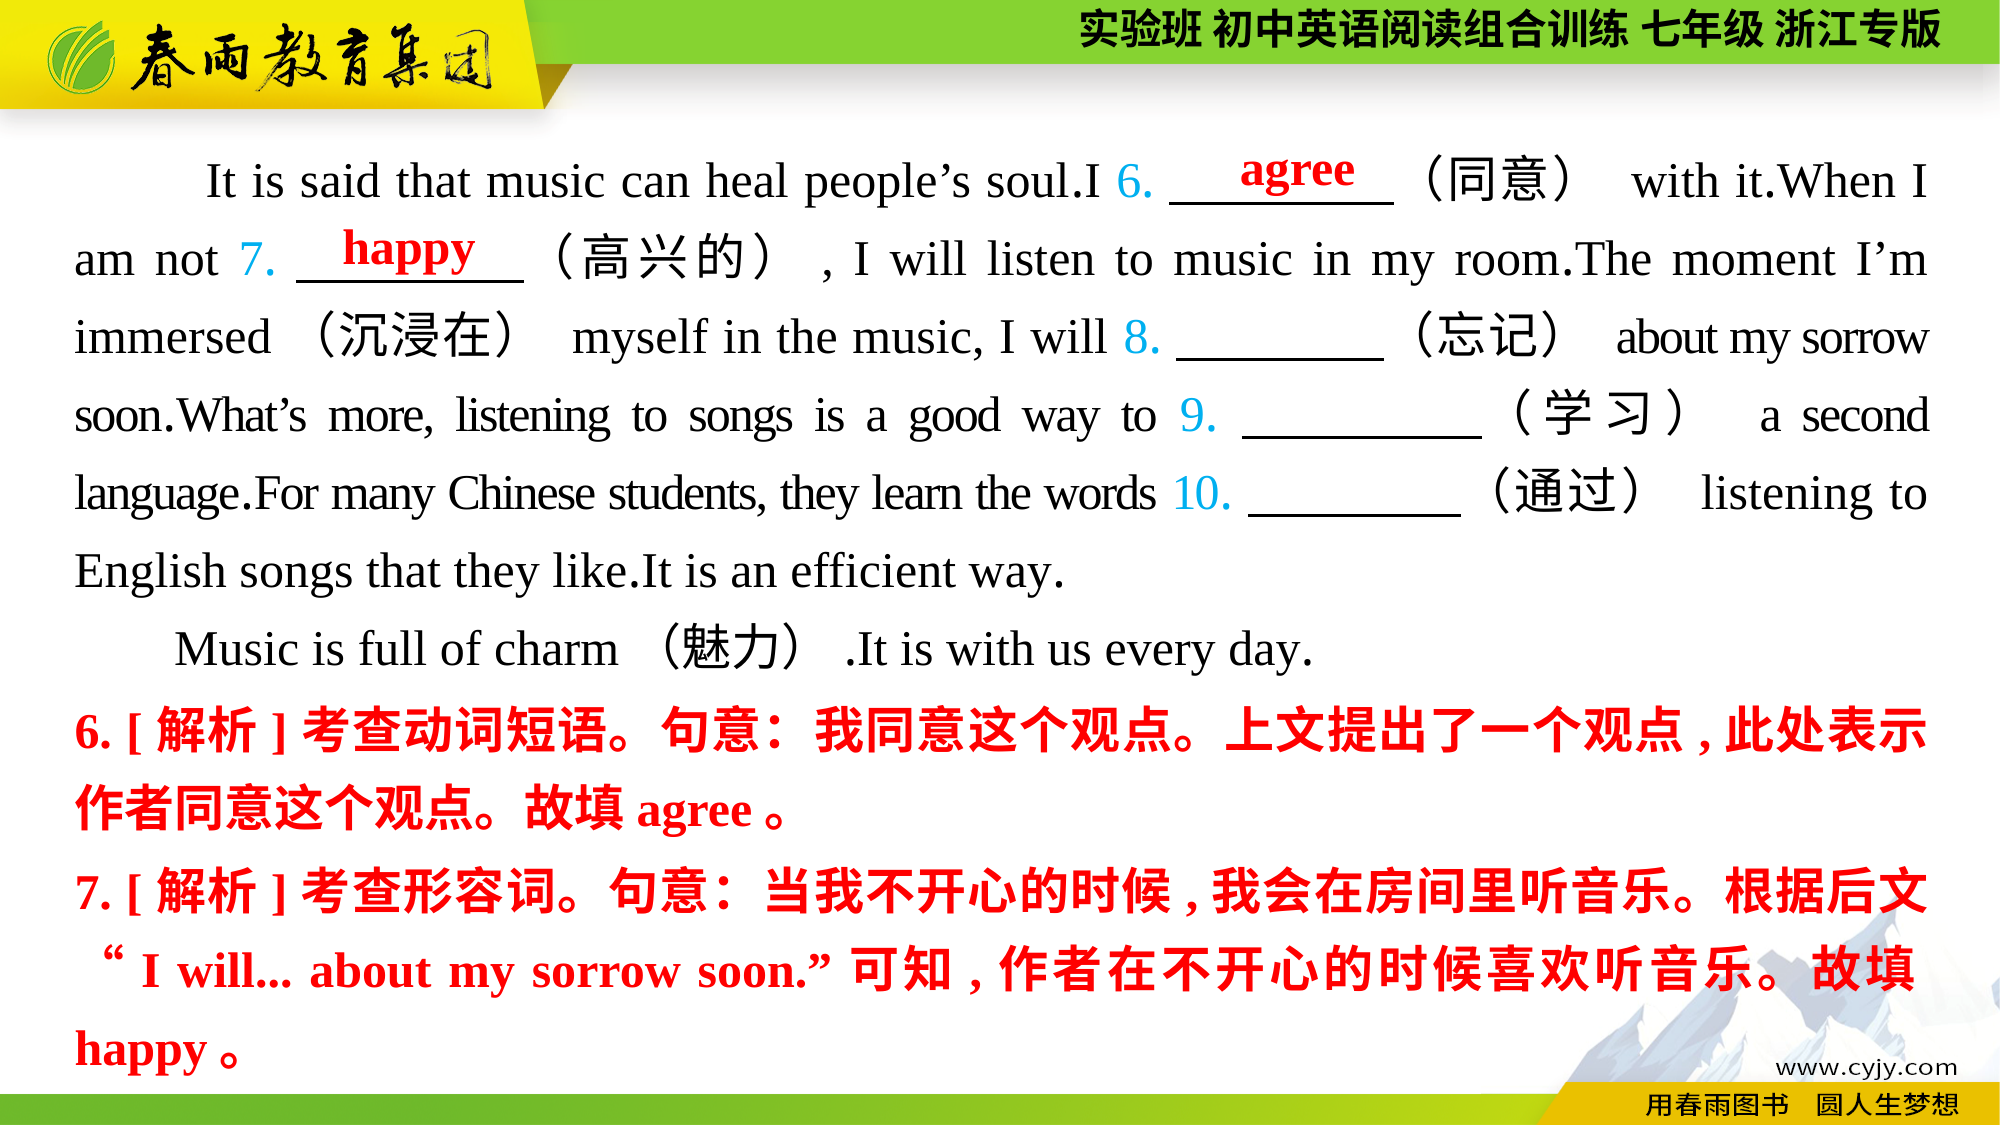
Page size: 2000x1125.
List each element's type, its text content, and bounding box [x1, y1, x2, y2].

text_box 7. [解析]考查形容词。句意：当我不开心的时候,我会在房间里听音乐。根据后文“I will... about my sorrow soon.”可知,作者在不开心的时候喜欢听音乐。故填happy。 [59, 834, 1944, 1083]
text_box agree [1224, 109, 1371, 203]
picture [0, 0, 2000, 1125]
text_box 6. [解析]考查动词短语。句意：我同意这个观点。上文提出了一个观点,此处表示作者同意这个观点。故填agree。 [59, 673, 1944, 834]
text_box happy [327, 188, 491, 282]
list It is said that music can heal people’s soul.I 6. （同意） with it.When I am not 7. （高兴的）, I will listen to music in my room.The moment I’m immersed（沉浸在） myself in the music, I will 8. （忘记） about my sorrow soon.What’s more, listening to songs is a good way to 9. （学习） a second language.For many Chinese students, they learn the words 10. （通过） listening to English songs that they like.It is an efficient way. Music is full of charm（魅力）.It is with us every day. [59, 122, 1944, 673]
